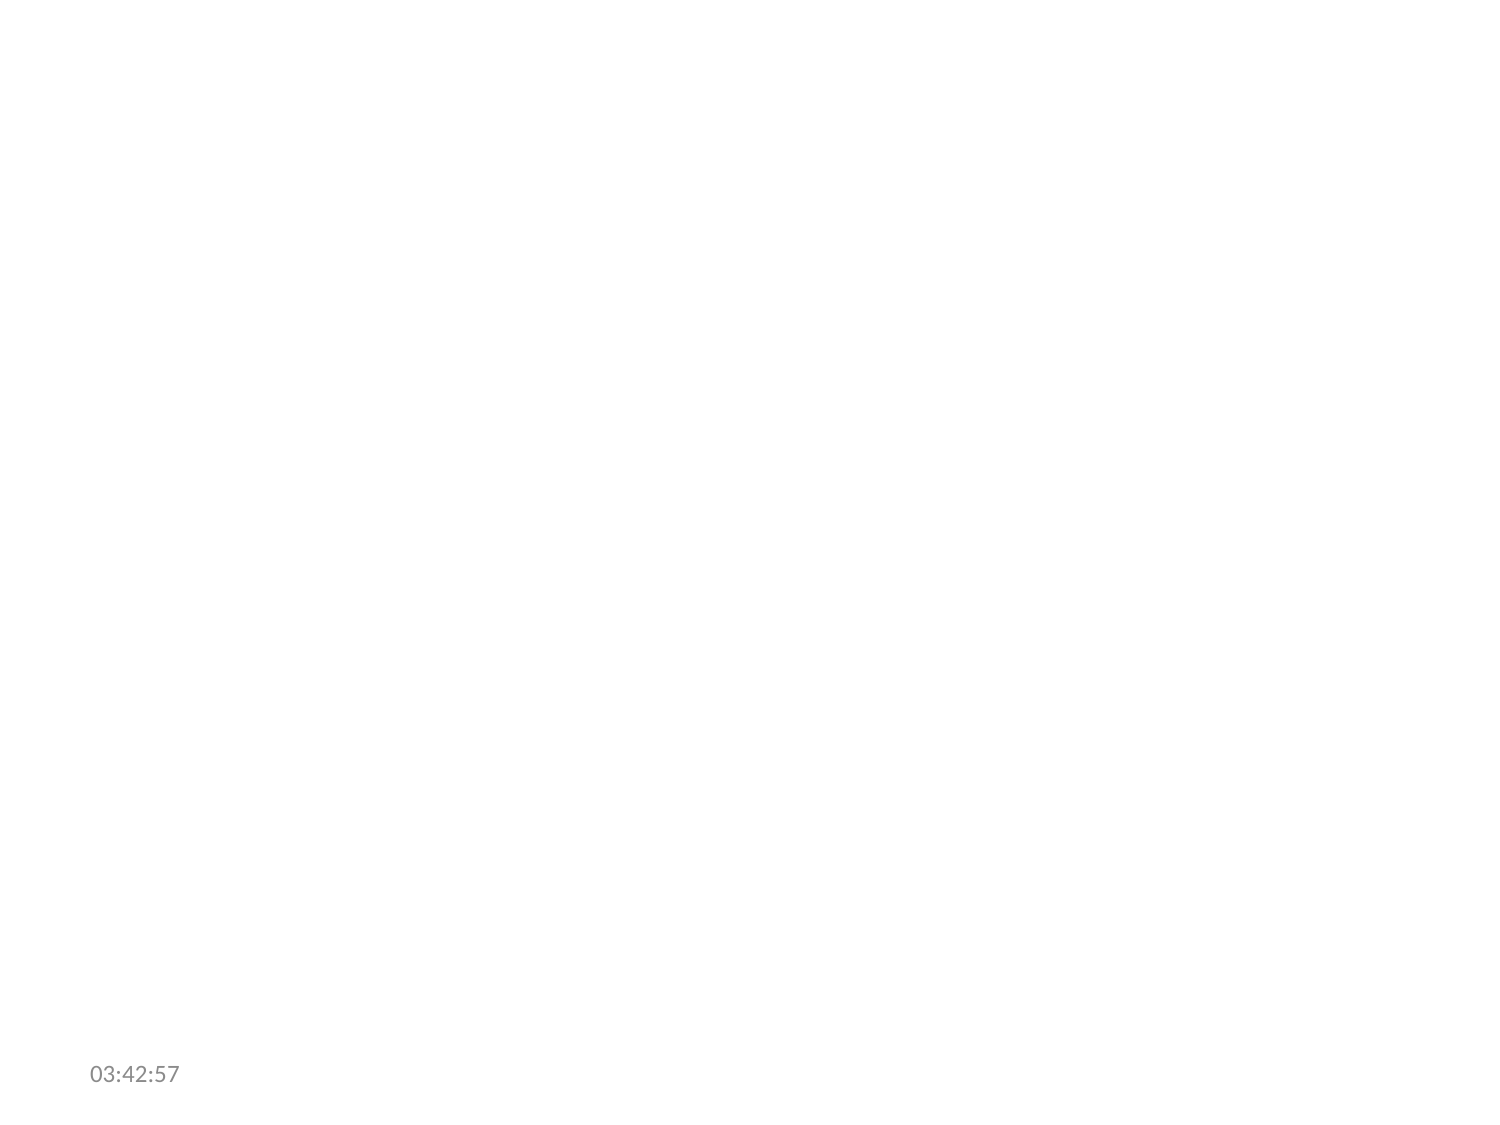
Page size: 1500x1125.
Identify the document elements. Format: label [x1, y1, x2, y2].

slide_number [75, 1042, 425, 1103]
